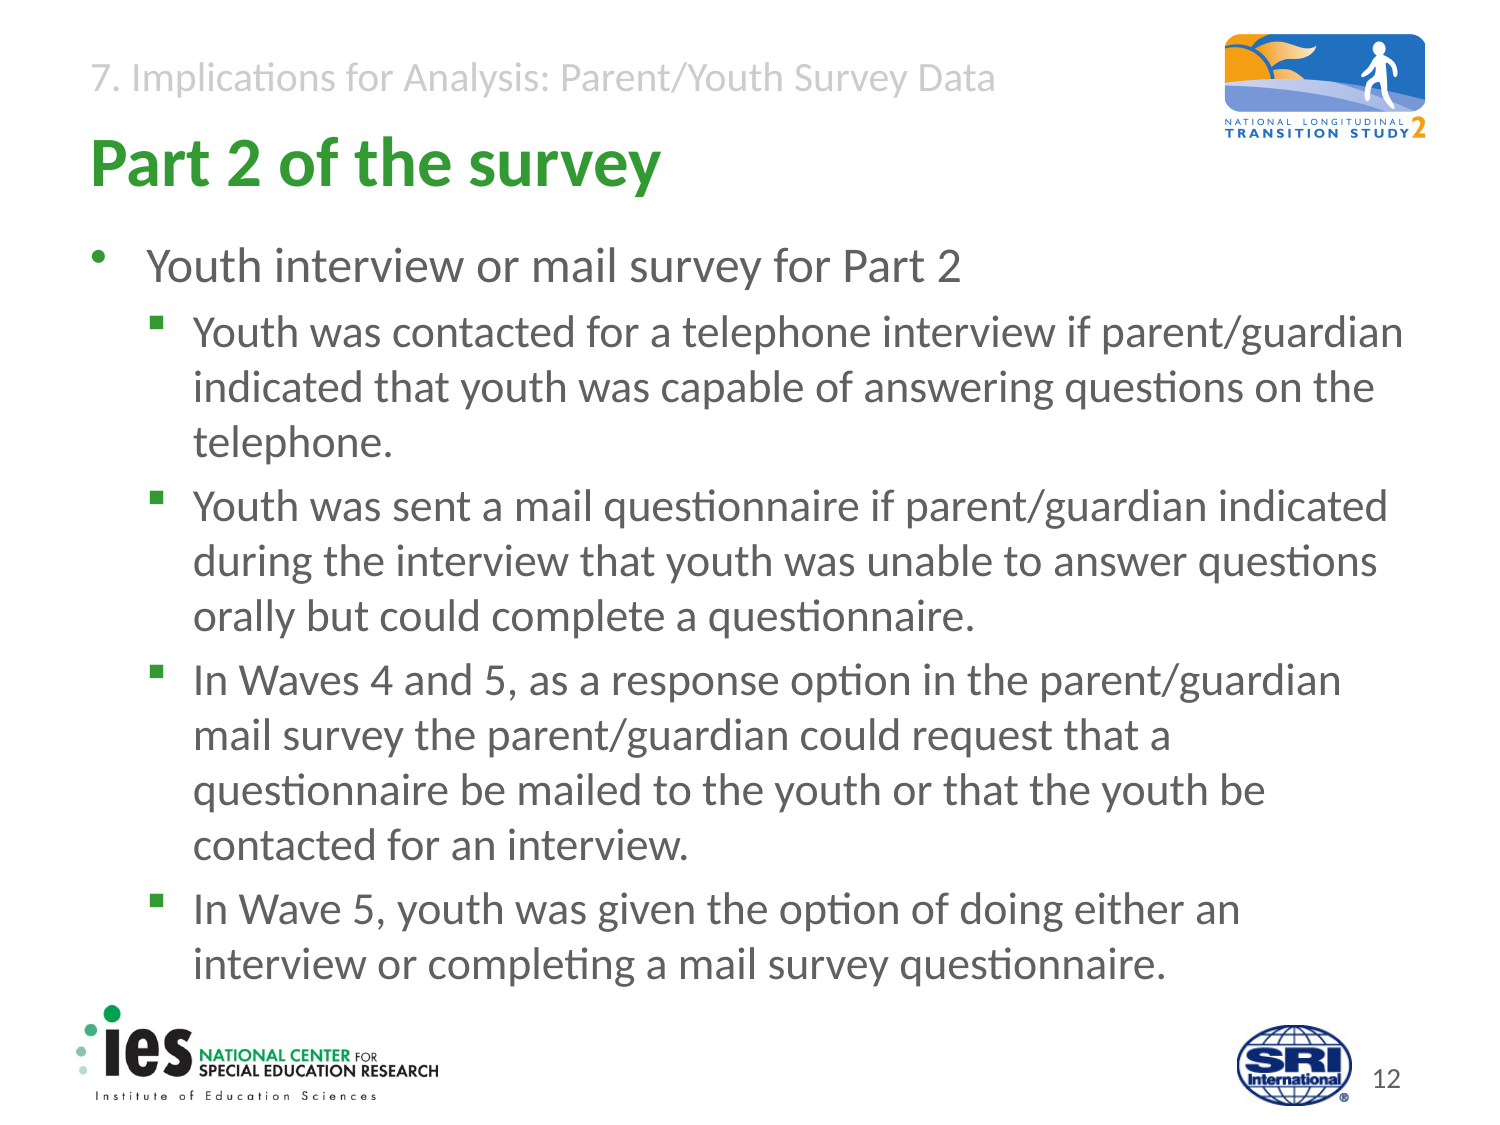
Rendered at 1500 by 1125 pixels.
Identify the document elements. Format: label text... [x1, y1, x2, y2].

slide_number 11 [1312, 1051, 1417, 1125]
list Youth interview or mail survey for Part 2 Youth was contacted for a telephone interview if parent/guardian indicated that youth was capable of answering questions on the telephone. Youth was sent a mail questionnaire if parent/guardian indicated during the interview that youth was unable to answer questions orally but could complete a questionnaire. In Waves 4 and 5, as a response option in the parent/guardian mail survey the parent/guardian could request that a questionnaire be mailed to the youth or that the youth be contacted for an interview. In Wave 5, youth was given the option of doing either an interview or completing a mail survey questionnaire. [74, 224, 1426, 968]
picture [1237, 1025, 1352, 1106]
title Part 2 of the survey [74, 90, 1426, 224]
picture [76, 1005, 438, 1100]
